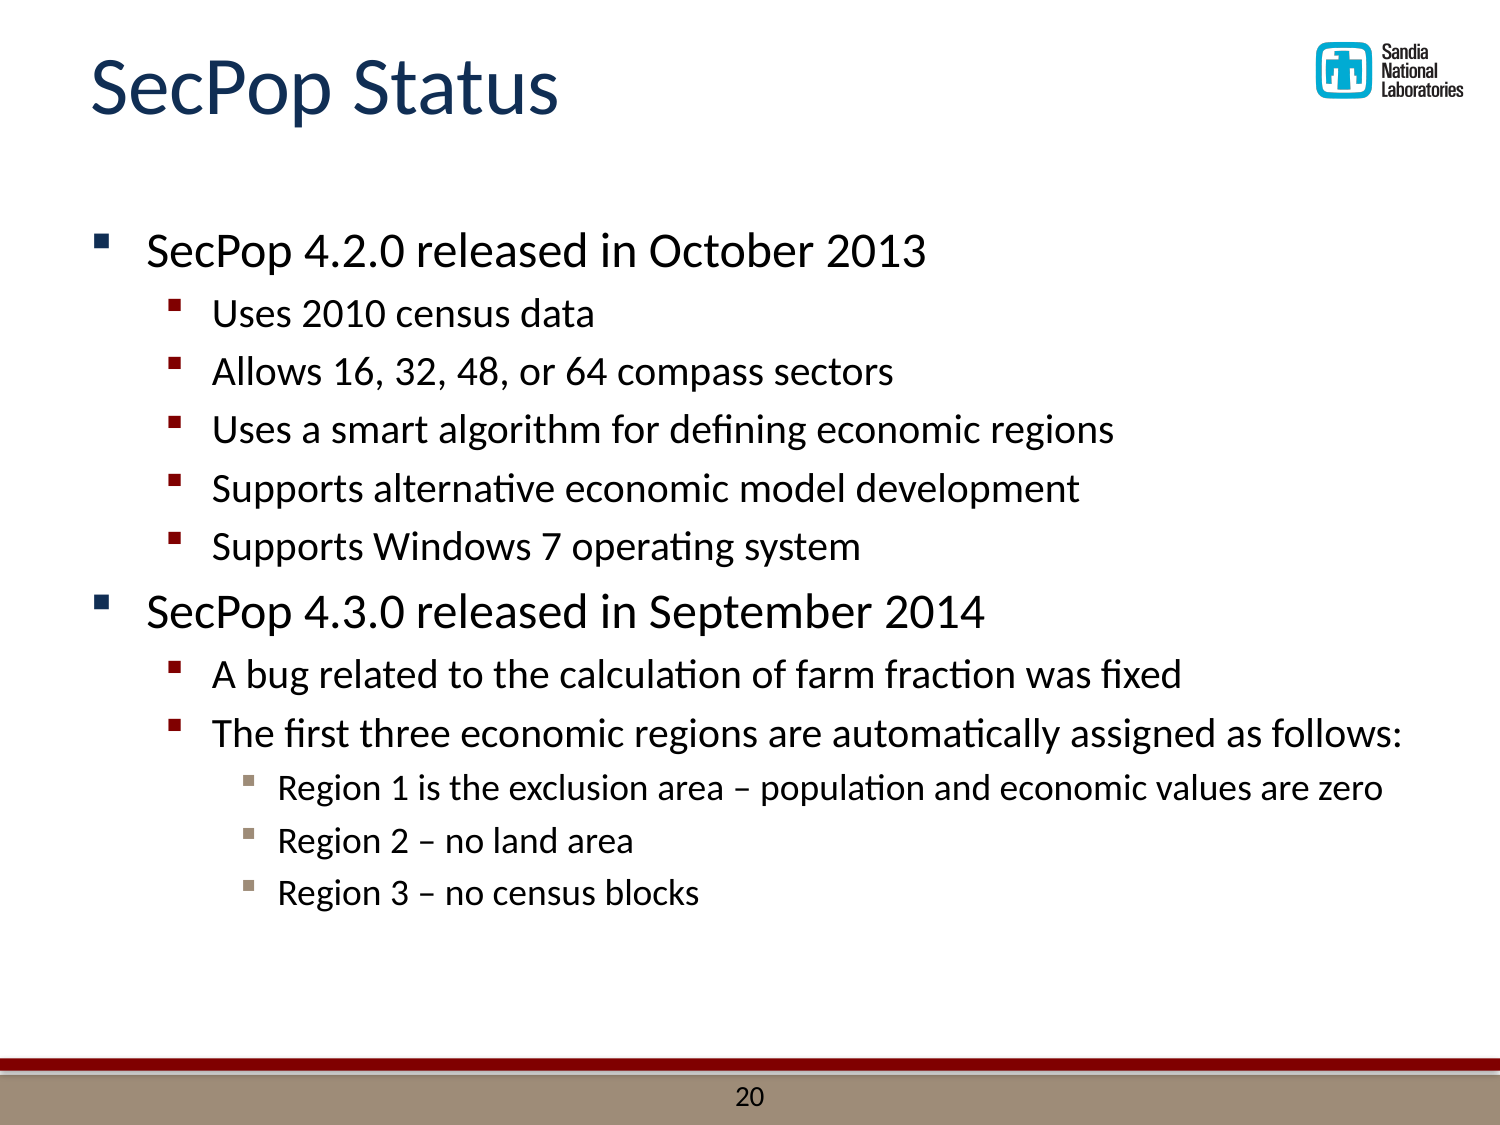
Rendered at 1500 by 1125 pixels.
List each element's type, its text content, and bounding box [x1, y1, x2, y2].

footer 20 [512, 1069, 988, 1117]
picture [1426, 37, 1467, 105]
title SecPop Status [74, 0, 1426, 163]
list SecPop 4.2.0 released in October 2013 Uses 2010 census data Allows 16, 32, 48, or 64 compass sectors Uses a smart algorithm for defining economic regions Supports alternative economic model development Supports Windows 7 operating system SecPop 4.3.0 released in September 2014 A bug related to the calculation of farm fraction was fixed The first three economic regions are automatically assigned as follows: Region 1 is the exclusion area – population and economic values are zero Region 2 – no land area Region 3 – no census blocks [74, 209, 1437, 1006]
